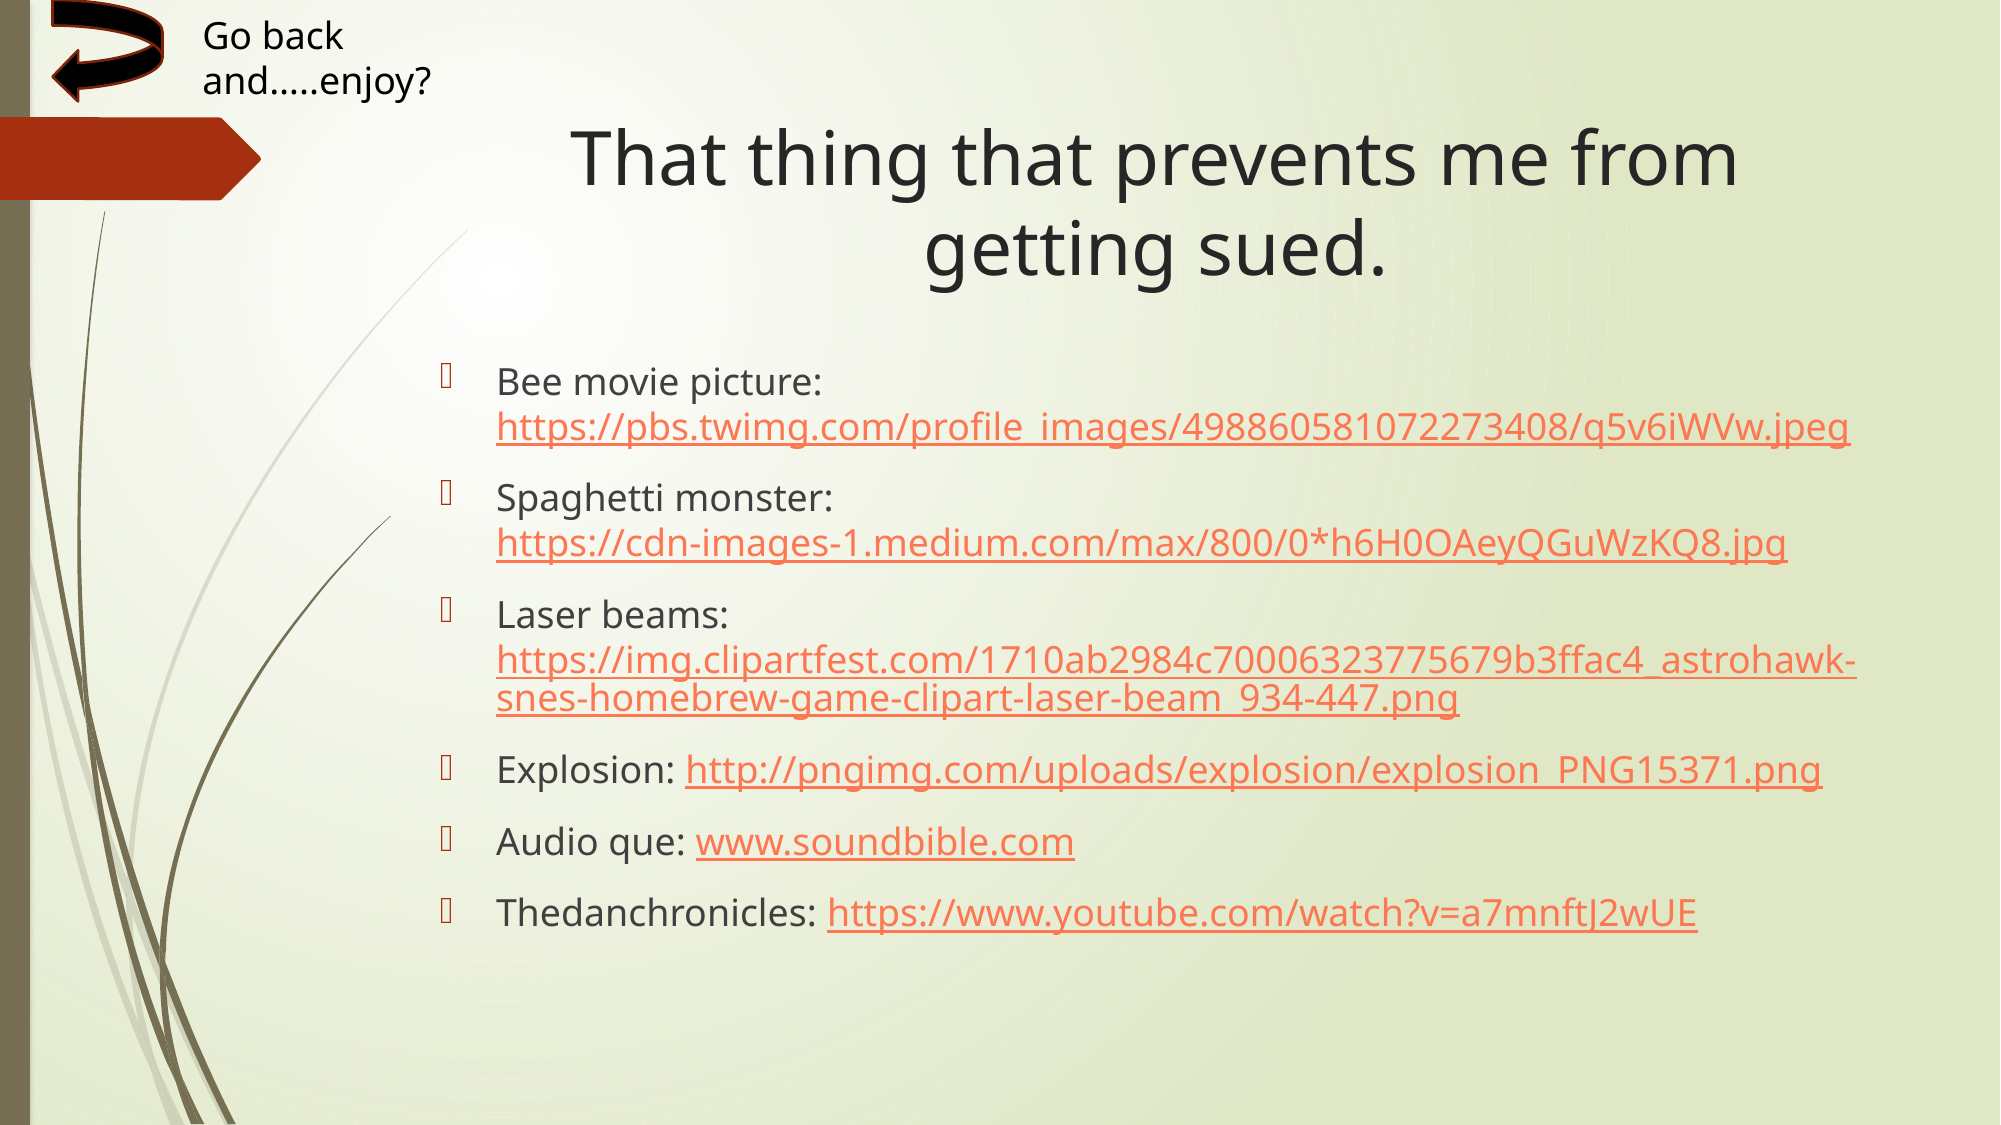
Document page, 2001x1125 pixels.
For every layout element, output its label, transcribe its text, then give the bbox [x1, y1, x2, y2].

text_box [51, 0, 164, 103]
title That thing that prevents me from getting sued. [425, 102, 1888, 313]
text_box Go back and…..enjoy? [187, 4, 553, 109]
list Bee movie picture: https://pbs.twimg.com/profile_images/498860581072273408/q5v6iWVw.jpeg Spaghetti monster: https://cdn-images-1.medium.com/max/800/0*h6H0OAeyQGuWzKQ8.jpg Laser beams: https://img.clipartfest.com/1710ab2984c70006323775679b3ffac4_astrohawk-snes-homebrew-game-clipart-laser-beam_934-447.png Explosion: http://pngimg.com/uploads/explosion/explosion_PNG15371.png Audio que: www.soundbible.com Thedanchronicles: https://www.youtube.com/watch?v=a7mnftJ2wUE [424, 350, 1888, 970]
